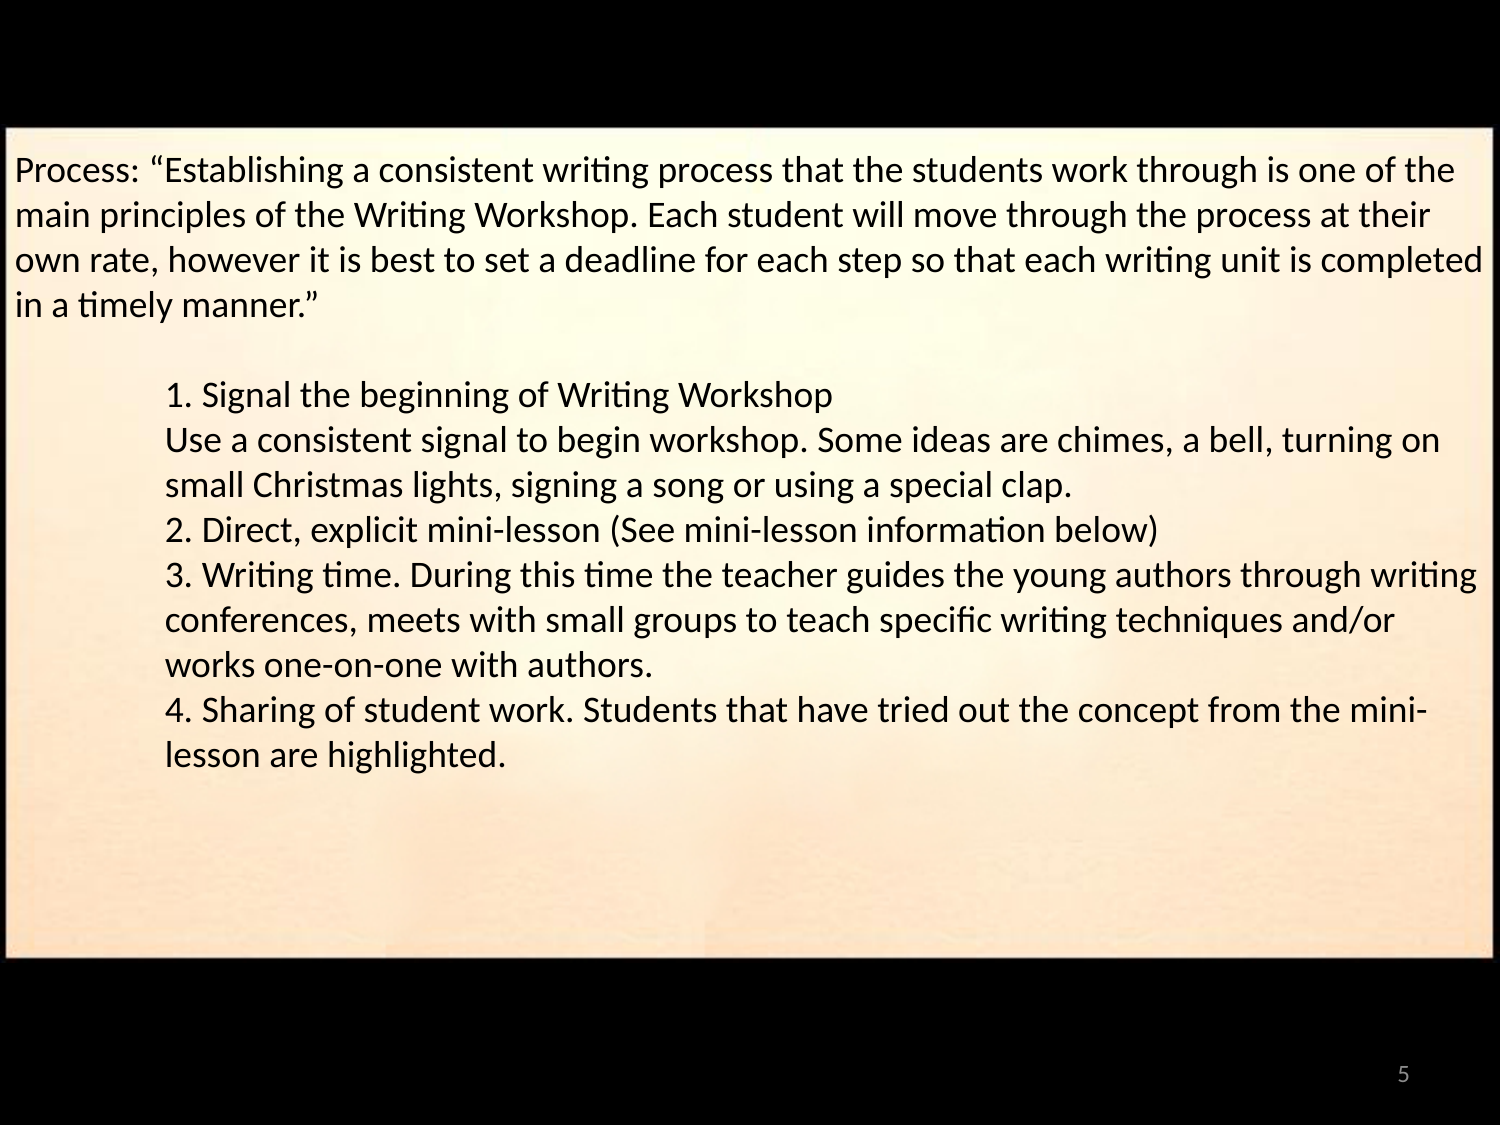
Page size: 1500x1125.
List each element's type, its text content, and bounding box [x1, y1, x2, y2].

picture [0, 124, 1500, 963]
slide_number 5 [1074, 1042, 1425, 1103]
